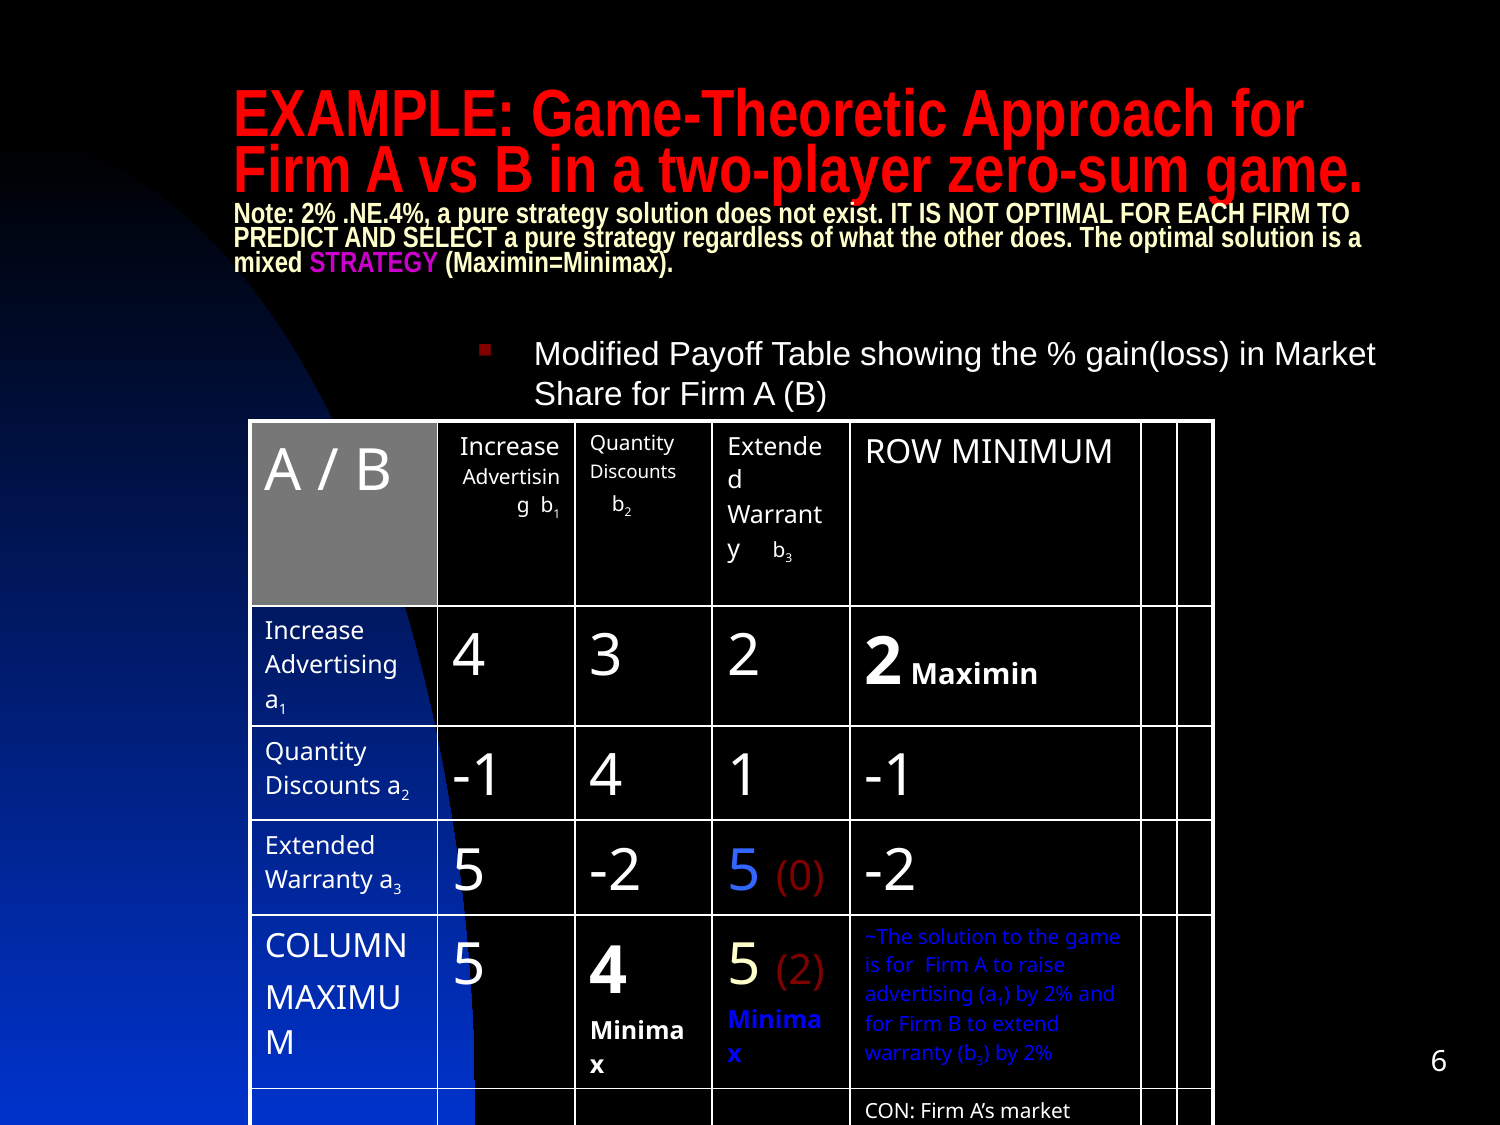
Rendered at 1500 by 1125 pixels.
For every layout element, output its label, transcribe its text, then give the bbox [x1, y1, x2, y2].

table_cell ~The solution to the game is for Firm A to raise advertising (a1) by 2% and for Firm B to extend warranty (b3) by 2% [851, 916, 1140, 1088]
table_cell 5 [438, 821, 574, 914]
table_cell [1142, 1089, 1176, 1125]
table_cell 1 [713, 727, 849, 819]
list Modified Payoff Table showing the % gain(loss) in Market Share for Firm A (B) [462, 324, 1463, 1000]
table_cell [713, 1089, 849, 1125]
table_cell [1178, 727, 1211, 819]
table_header [1142, 423, 1176, 605]
table_header ROW MINIMUM [851, 423, 1140, 605]
table_header Extended Warranty b3 [713, 423, 849, 605]
table_cell Quantity Discounts a2 [252, 727, 437, 819]
table_cell -2 [851, 821, 1140, 914]
table_cell [1142, 821, 1176, 914]
table_cell 3 [576, 607, 711, 725]
table_cell [576, 1089, 711, 1125]
table_cell -1 [851, 727, 1140, 819]
table_cell COLUMN MAXIMUM [252, 916, 437, 1088]
table_header A / B [252, 423, 437, 605]
table_cell 4 [576, 727, 711, 819]
table_header [1178, 423, 1211, 605]
table_cell [252, 1089, 437, 1125]
table_header Quantity Discounts b2 [576, 423, 711, 605]
slide_number 6 [1215, 1025, 1463, 1100]
table_cell [1142, 727, 1176, 819]
table_cell 5 (0) [713, 821, 849, 914]
table_cell 2 [713, 607, 849, 725]
table_cell [1142, 916, 1176, 1088]
table_cell CON: Firm A’s market share will increase by 2%. Firm B’s shall decrease by 2%. [851, 1089, 1140, 1125]
table_cell 2 Maximin [851, 607, 1140, 725]
table_cell [1178, 916, 1211, 1088]
table_cell -2 [576, 821, 711, 914]
table_cell -1 [438, 727, 574, 819]
table_cell [1178, 607, 1211, 725]
table_cell Extended Warranty a3 [252, 821, 437, 914]
table_cell 5 [438, 916, 574, 1088]
table_header Increase Advertising b1 [438, 423, 574, 605]
table_cell 5 (2) Minimax [713, 916, 849, 1088]
table_cell [1178, 821, 1211, 914]
table_cell [1142, 607, 1176, 725]
table_cell [438, 1089, 574, 1125]
table_cell [1178, 1089, 1211, 1125]
table_cell 4 [438, 607, 574, 725]
title EXAMPLE: Game-Theoretic Approach for Firm A vs B in a two-player zero-sum game. Note: 2% .NE.4%, a pure strategy solution does not exist. IT IS NOT OPTIMAL FOR EACH FIRM TO PREDICT AND SELECT a pure strategy regardless of what the other does. The optimal solution is a mixed STRATEGY (Maximin=Minimax). [218, 66, 1447, 303]
table_cell 4 Minimax [576, 916, 711, 1088]
table_cell Increase Advertising a1 [252, 607, 437, 725]
